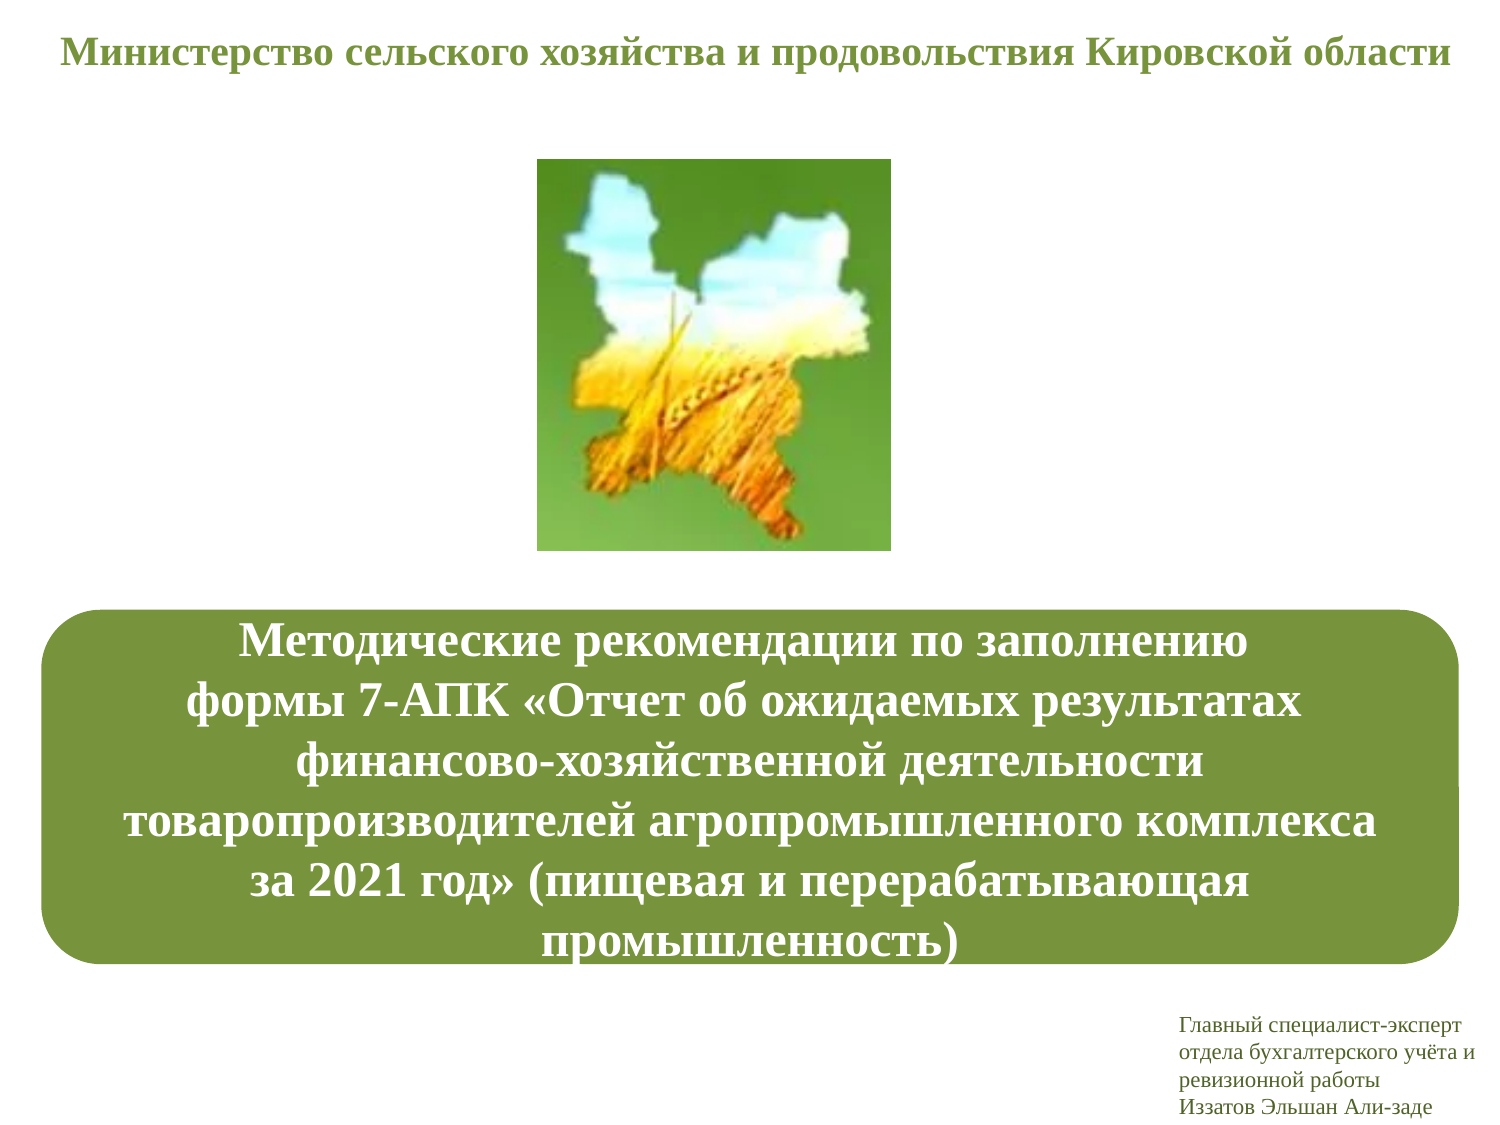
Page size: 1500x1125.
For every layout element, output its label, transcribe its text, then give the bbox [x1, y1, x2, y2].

text_box Главный специалист-эксперт отдела бухгалтерского учёта и ревизионной работы Иззатов Эльшан Али-заде [1164, 999, 1500, 1125]
title Министерство сельского хозяйства и продовольствия Кировской области [41, 30, 1471, 67]
picture [537, 159, 892, 551]
text_box Методические рекомендации по заполнению формы 7-АПК «Отчет об ожидаемых результатах финансово-хозяйственной деятельности товаропроизводителей агропромышленного комплекса за 2021 год» (пищевая и перерабатывающая промышленность) [41, 609, 1459, 965]
